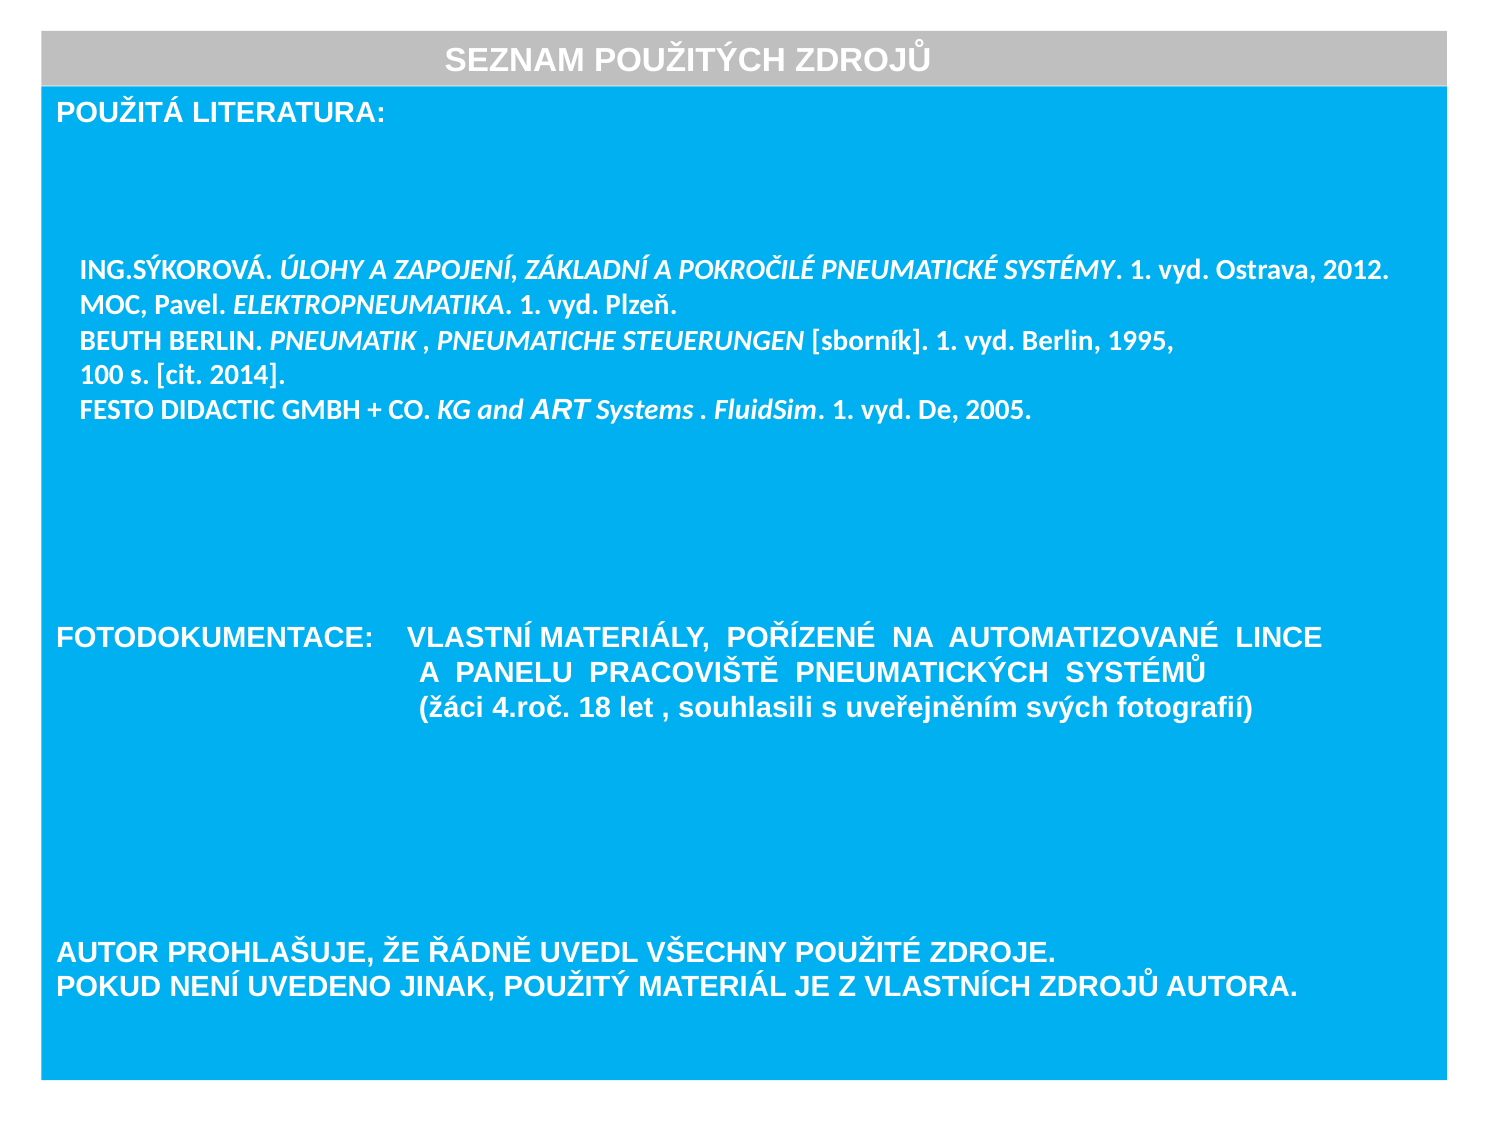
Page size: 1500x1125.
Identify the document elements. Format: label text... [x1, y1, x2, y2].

text_box ING.SÝKOROVÁ. ÚLOHY A ZAPOJENÍ, ZÁKLADNÍ A POKROČILÉ PNEUMATICKÉ SYSTÉMY. 1. vyd. Ostrava, 2012. MOC, Pavel. ELEKTROPNEUMATIKA. 1. vyd. Plzeň. BEUTH BERLIN. PNEUMATIK , PNEUMATICHE STEUERUNGEN [sborník]. 1. vyd. Berlin, 1995, 100 s. [cit. 2014]. FESTO DIDACTIC GMBH + CO. KG and ART Systems . FluidSim. 1. vyd. De, 2005. [64, 243, 1412, 433]
text_box POUŽITÁ LITERATURA: FOTODOKUMENTACE: VLASTNÍ MATERIÁLY, POŘÍZENÉ NA AUTOMATIZOVANÉ LINCE A PANELU PRACOVIŠTĚ PNEUMATICKÝCH SYSTÉMŮ (žáci 4.roč. 18 let , souhlasili s uveřejněním svých fotografií) AUTOR PROHLAŠUJE, ŽE ŘÁDNĚ UVEDL VŠECHNY POUŽITÉ ZDROJE. POKUD NENÍ UVEDENO JINAK, POUŽITÝ MATERIÁL JE Z VLASTNÍCH ZDROJŮ AUTORA. [41, 86, 1447, 1081]
text_box SEZNAM POUŽITÝCH ZDROJŮ [41, 30, 1447, 86]
